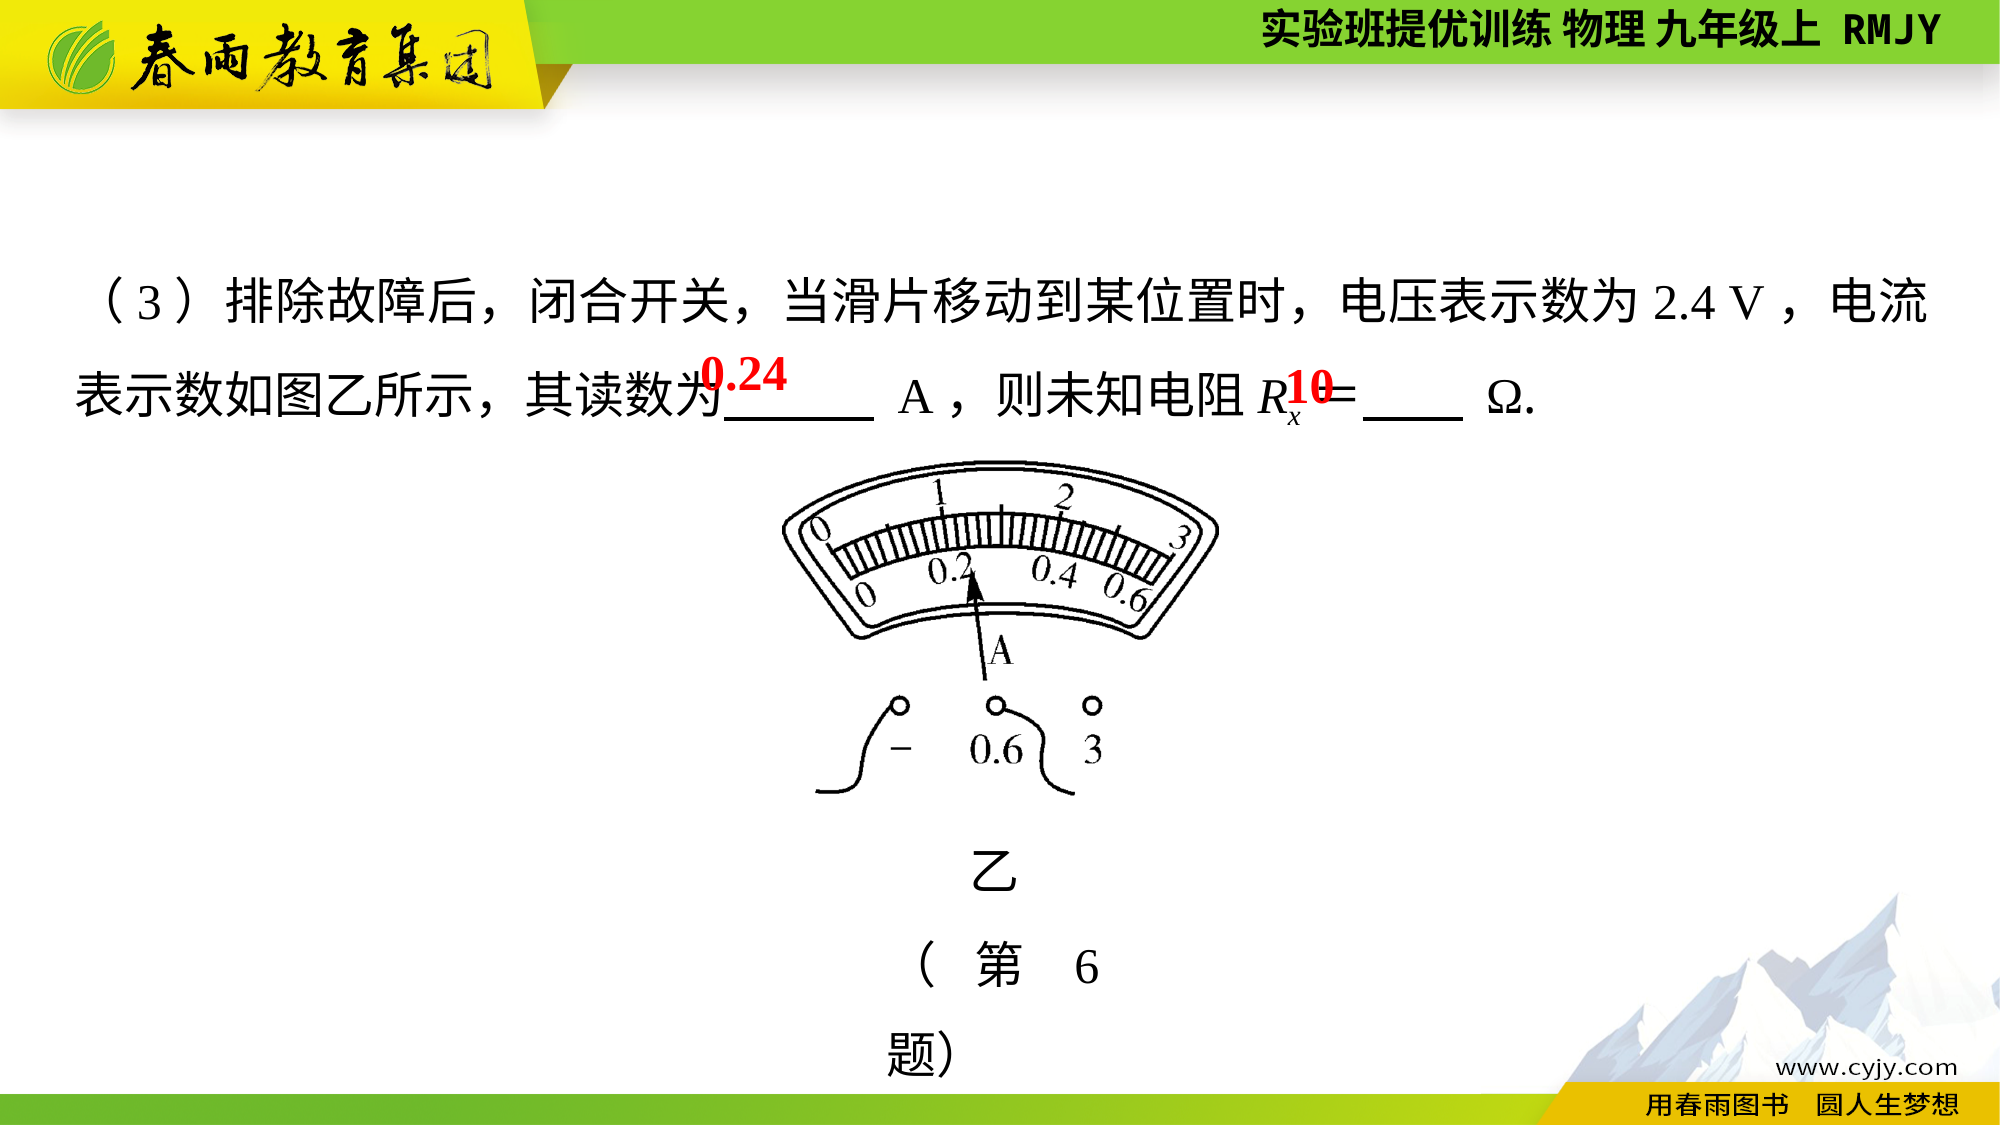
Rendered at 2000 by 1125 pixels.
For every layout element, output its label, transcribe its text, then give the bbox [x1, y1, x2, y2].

text_box 10 [1257, 315, 1350, 421]
list （3）排除故障后，闭合开关，当滑片移动到某位置时，电压表示数为2.4 V，电流表示数如图乙所示，其读数为 A，则未知电阻Rx＝ Ω. [59, 231, 1944, 429]
text_box 乙 [954, 822, 1035, 896]
text_box （第6题） [871, 896, 1126, 1001]
picture [0, 0, 2000, 1125]
text_box 0.24 [685, 333, 865, 408]
